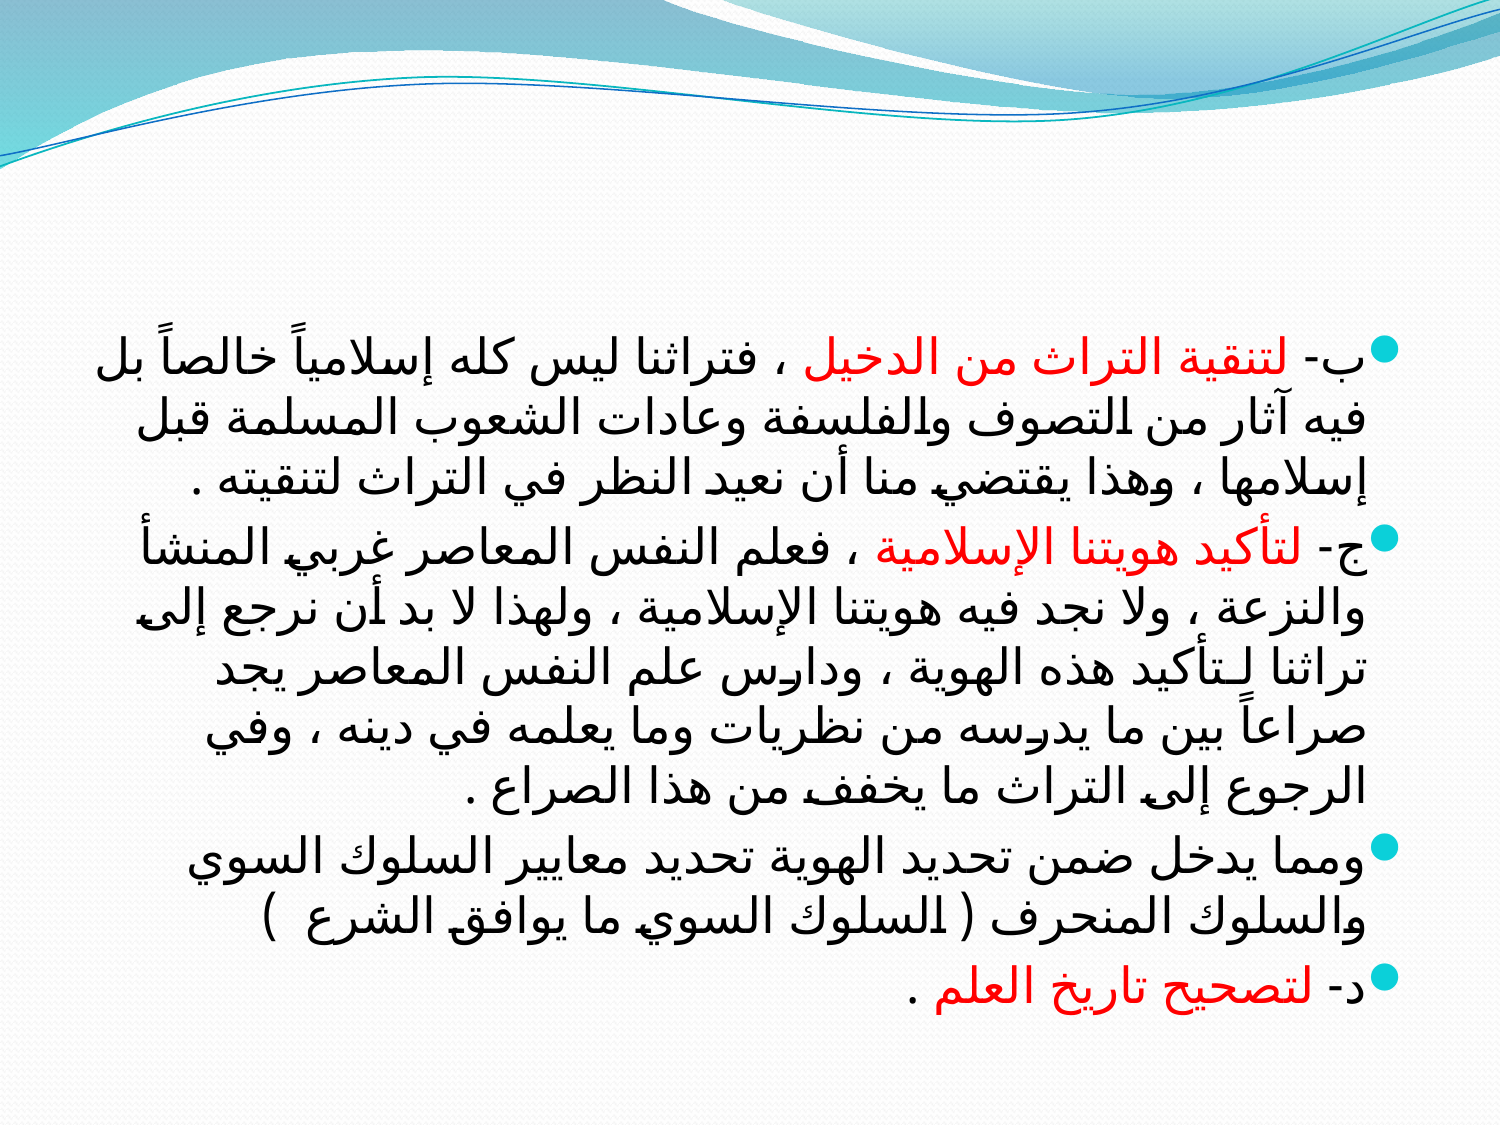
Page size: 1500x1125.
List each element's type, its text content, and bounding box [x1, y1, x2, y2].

list ب- لتنقية التراث من الدخيل ، فتراثنا ليس كله إسلامياً خالصاً بل فيه آثار من التصوف والفلسفة وعادات الشعوب المسلمة قبل إسلامها ، وهذا يقتضي منا أن نعيد النظر في التراث لتنقيته . ج- لتأكيد هويتنا الإسلامية ، فعلم النفس المعاصر غربي المنشأ والنزعة ، ولا نجد فيه هويتنا الإسلامية ، ولهذا لا بد أن نرجع إلى تراثنا لـتأكيد هذه الهوية ، ودارس علم النفس المعاصر يجد صراعاً بين ما يدرسه من نظريات وما يعلمه في دينه ، وفي الرجوع إلى التراث ما يخفف من هذا الصراع . ومما يدخل ضمن تحديد الهوية تحديد معايير السلوك السوي والسلوك المنحرف ( السلوك السوي ما يوافق الشرع ) د- لتصحيح تاريخ العلم . [75, 317, 1425, 1038]
